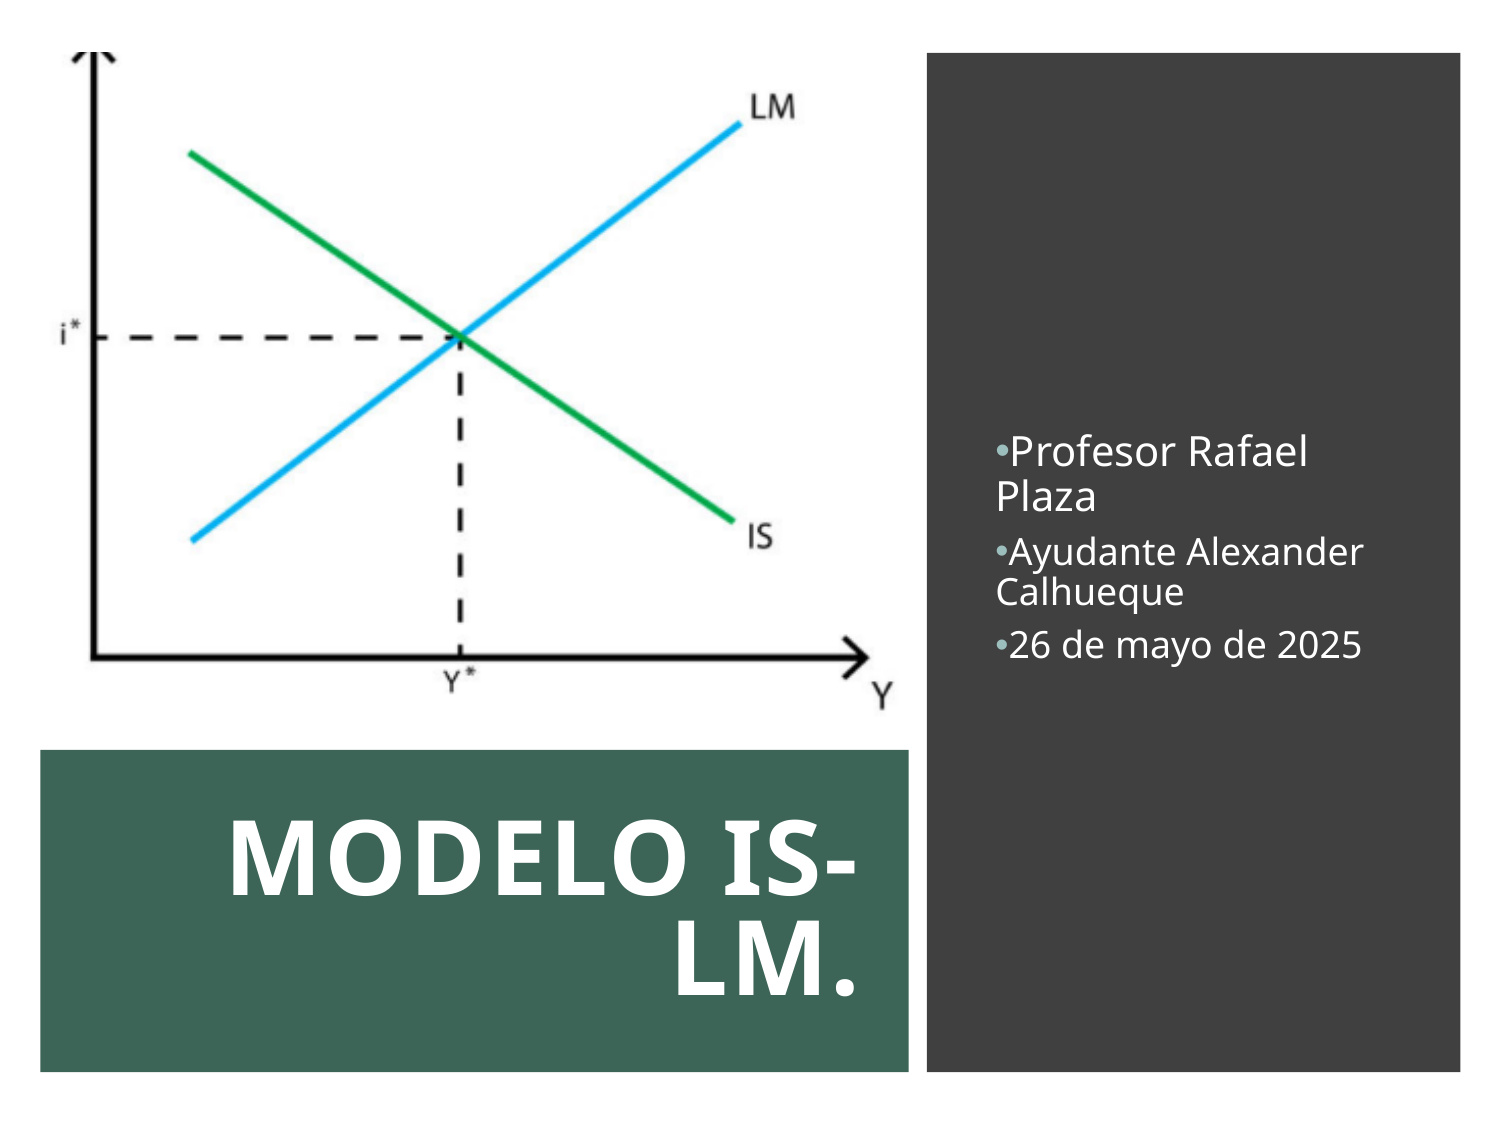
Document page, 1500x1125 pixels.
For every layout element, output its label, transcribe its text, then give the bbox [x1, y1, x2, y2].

text_box Profesor Rafael Plaza Ayudante Alexander Calhueque 26 de mayo de 2025 [987, 150, 1410, 947]
text_box Modelo IS-LM. [64, 781, 876, 1049]
picture [40, 52, 909, 727]
text_box [926, 51, 1462, 1074]
text_box [39, 749, 910, 1073]
